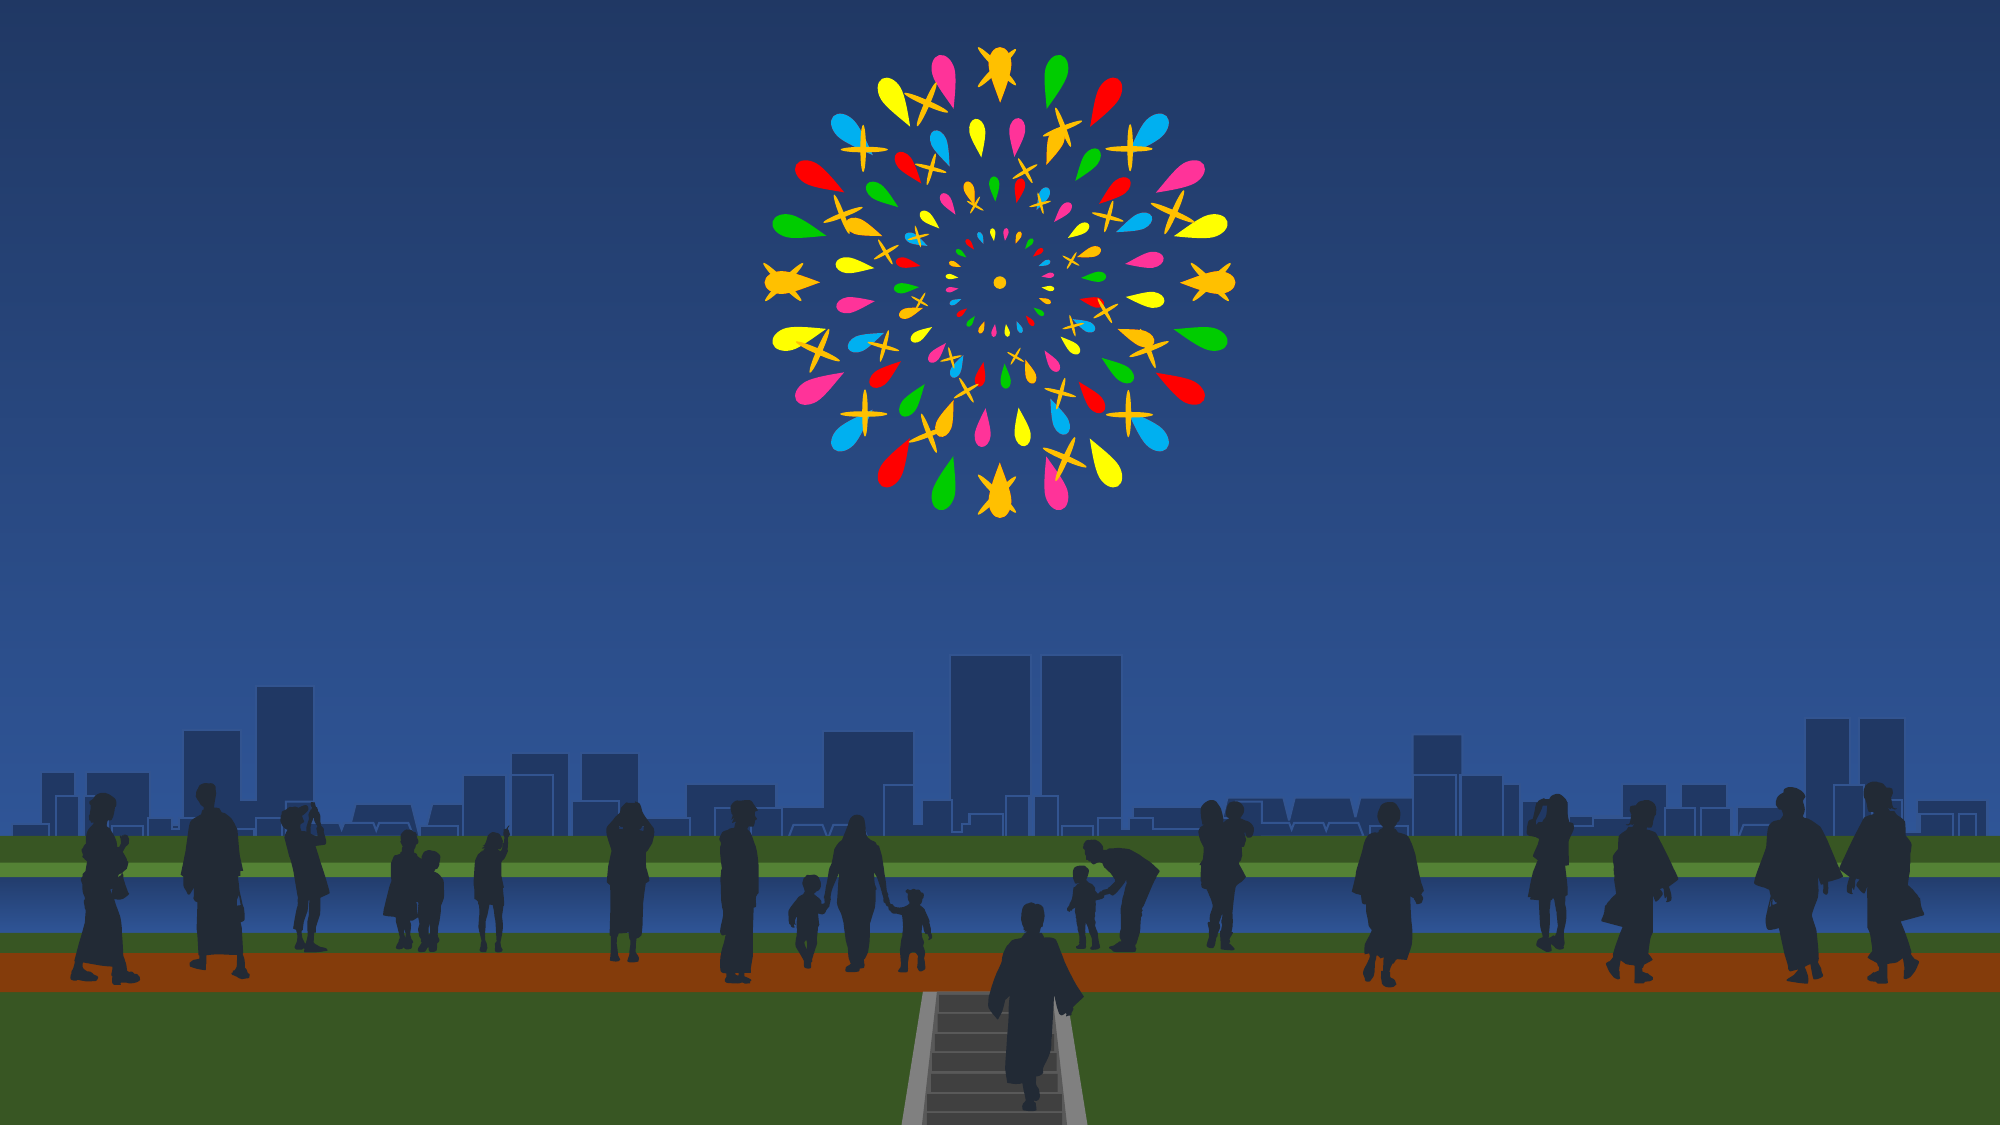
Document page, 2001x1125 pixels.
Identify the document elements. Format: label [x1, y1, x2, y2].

text_box [0, 781, 2000, 1125]
text_box [0, 0, 2000, 781]
text_box [764, 47, 1236, 518]
